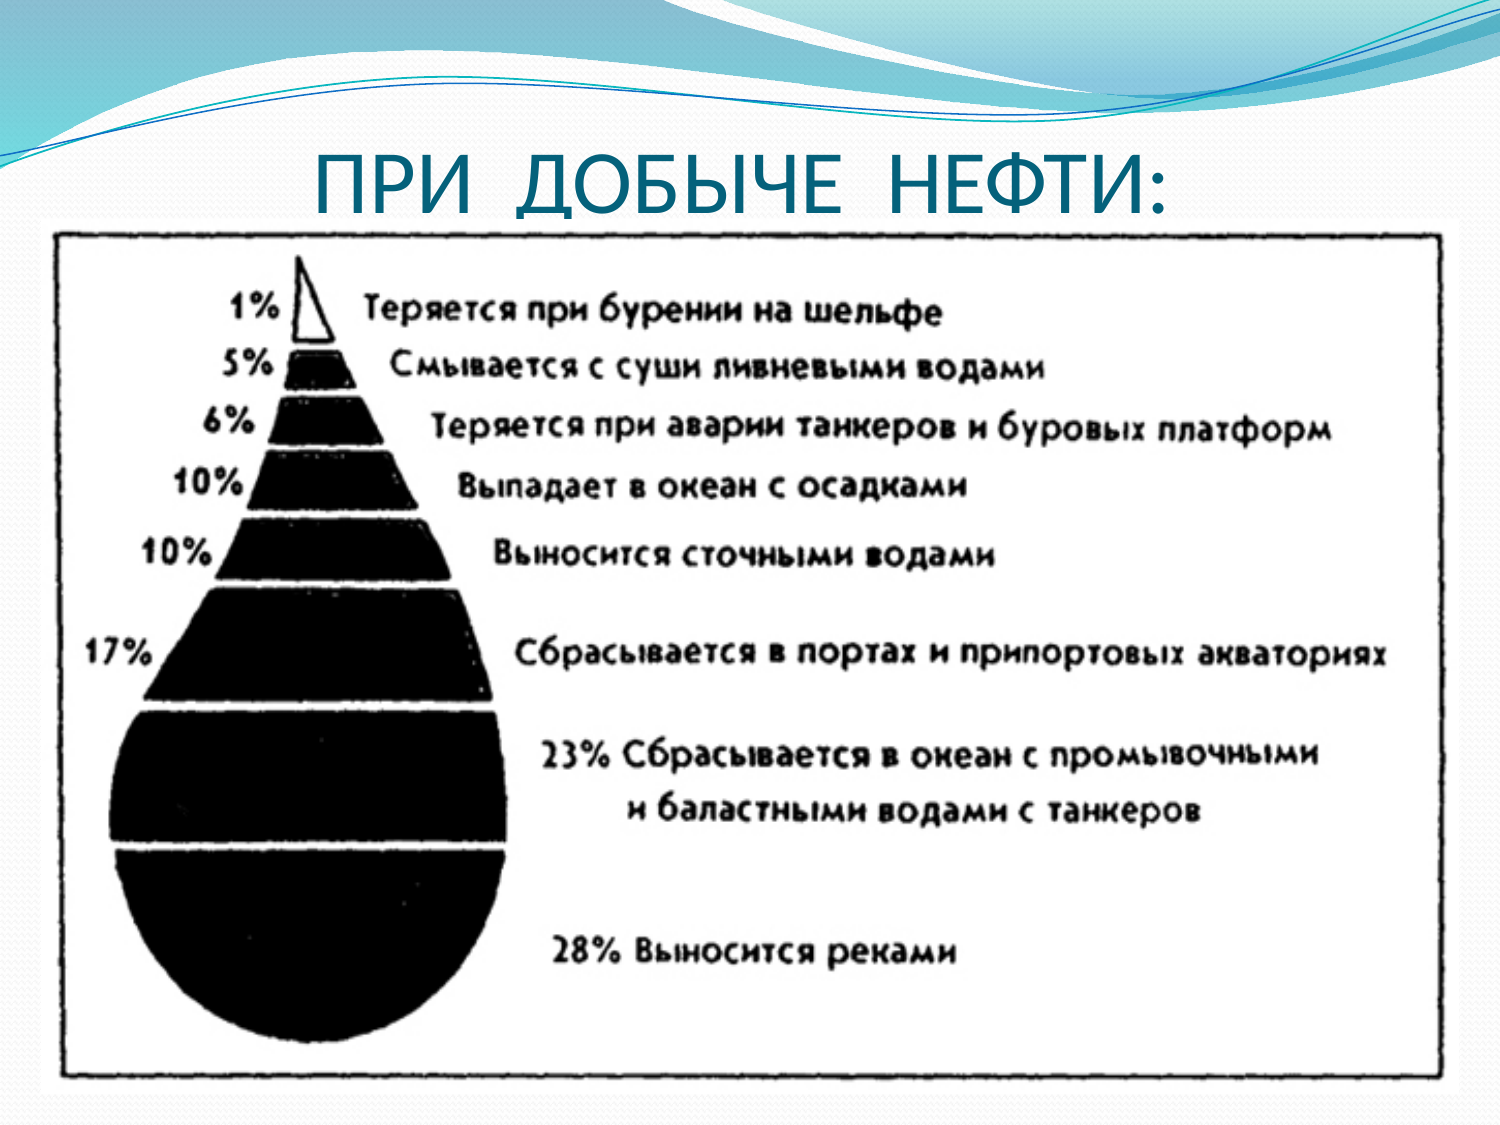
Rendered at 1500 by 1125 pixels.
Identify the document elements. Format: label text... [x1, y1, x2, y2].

title ПРИ ДОБЫЧЕ НЕФТИ: [312, 115, 1425, 219]
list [41, 219, 1459, 1095]
